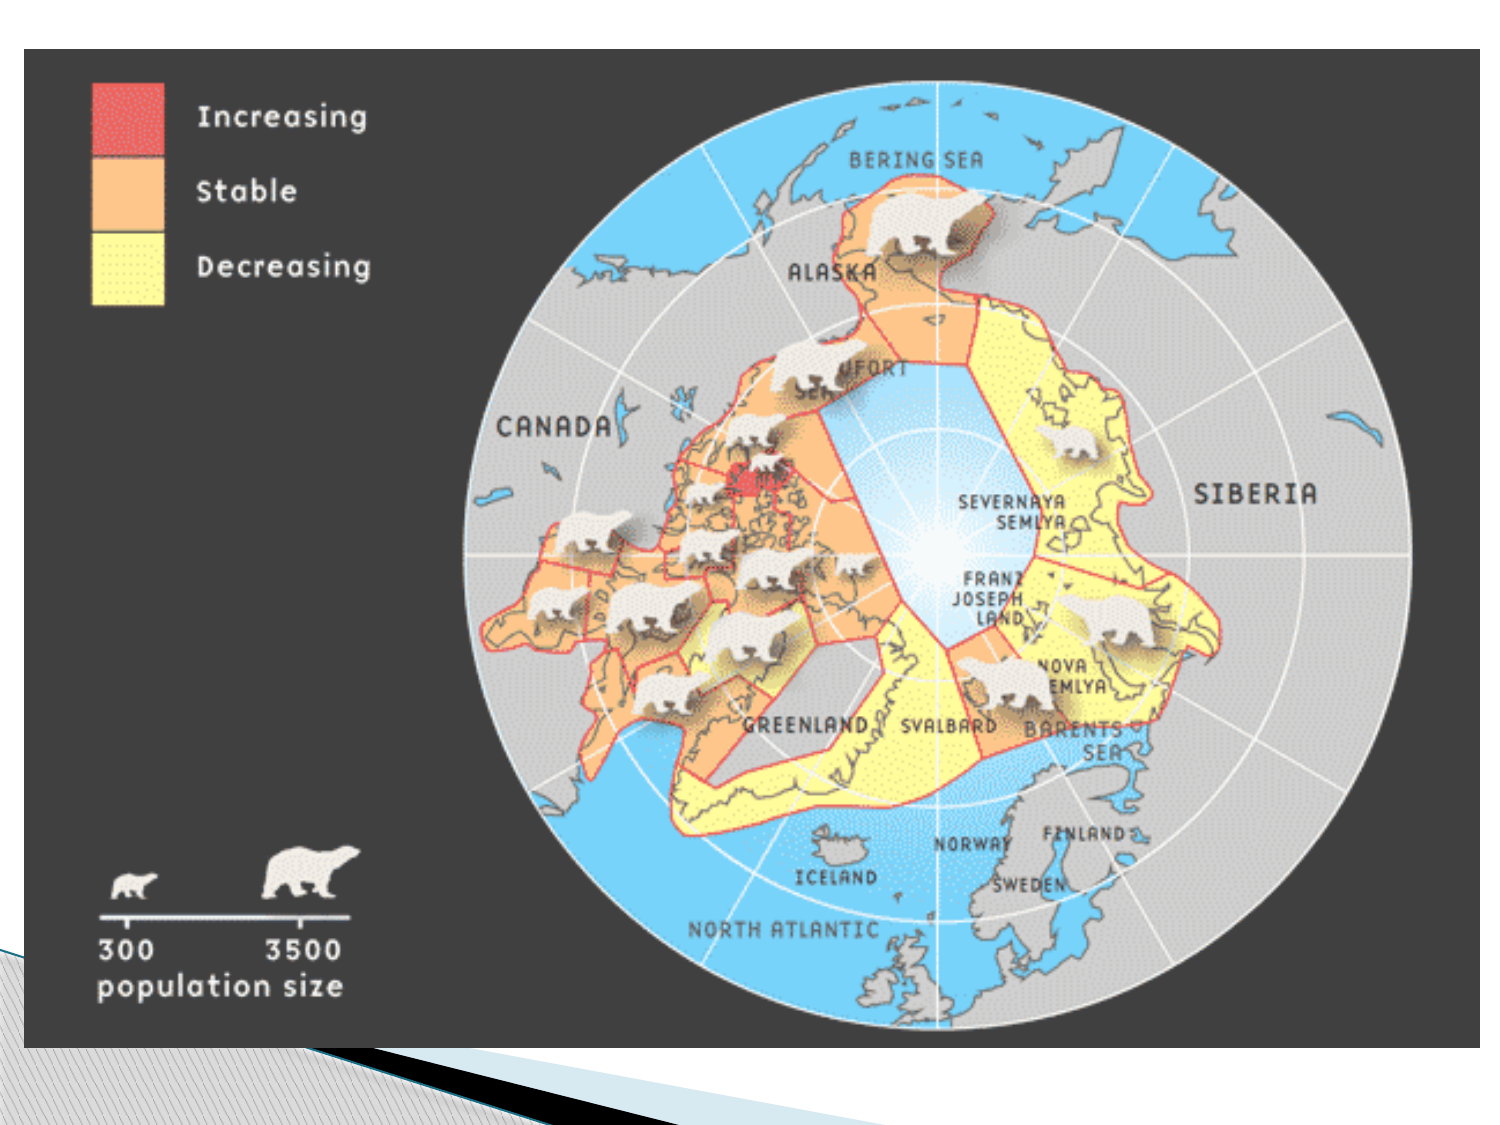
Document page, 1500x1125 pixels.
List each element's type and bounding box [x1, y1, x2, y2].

list [24, 49, 1480, 1048]
